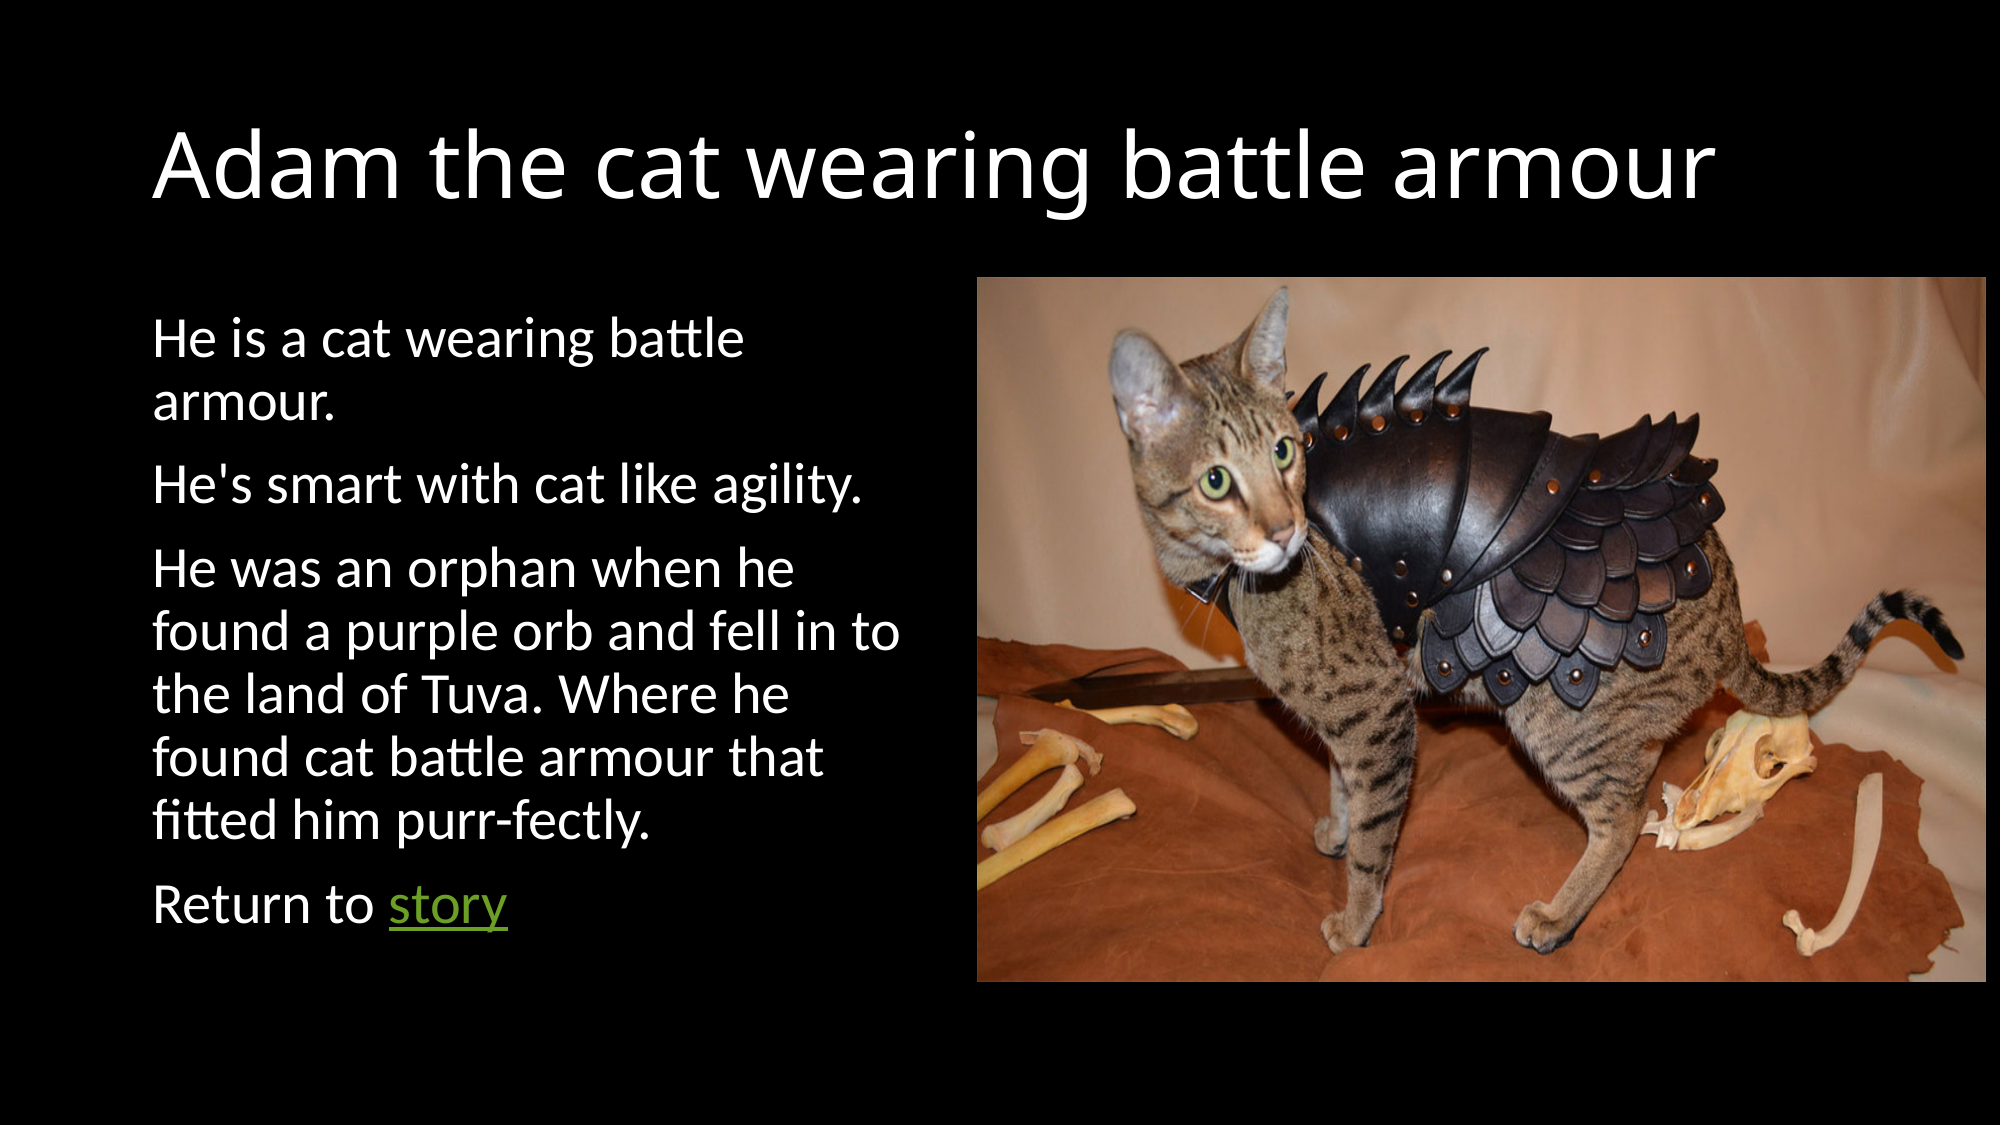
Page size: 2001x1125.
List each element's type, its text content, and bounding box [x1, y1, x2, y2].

list He is a cat wearing battle armour. He's smart with cat like agility. He was an orphan when he found a purple orb and fell in to the land of Tuva. Where he found cat battle armour that fitted him purr-fectly. Return to story [137, 299, 958, 1014]
title Adam the cat wearing battle armour [137, 59, 1863, 278]
picture [977, 277, 1986, 982]
